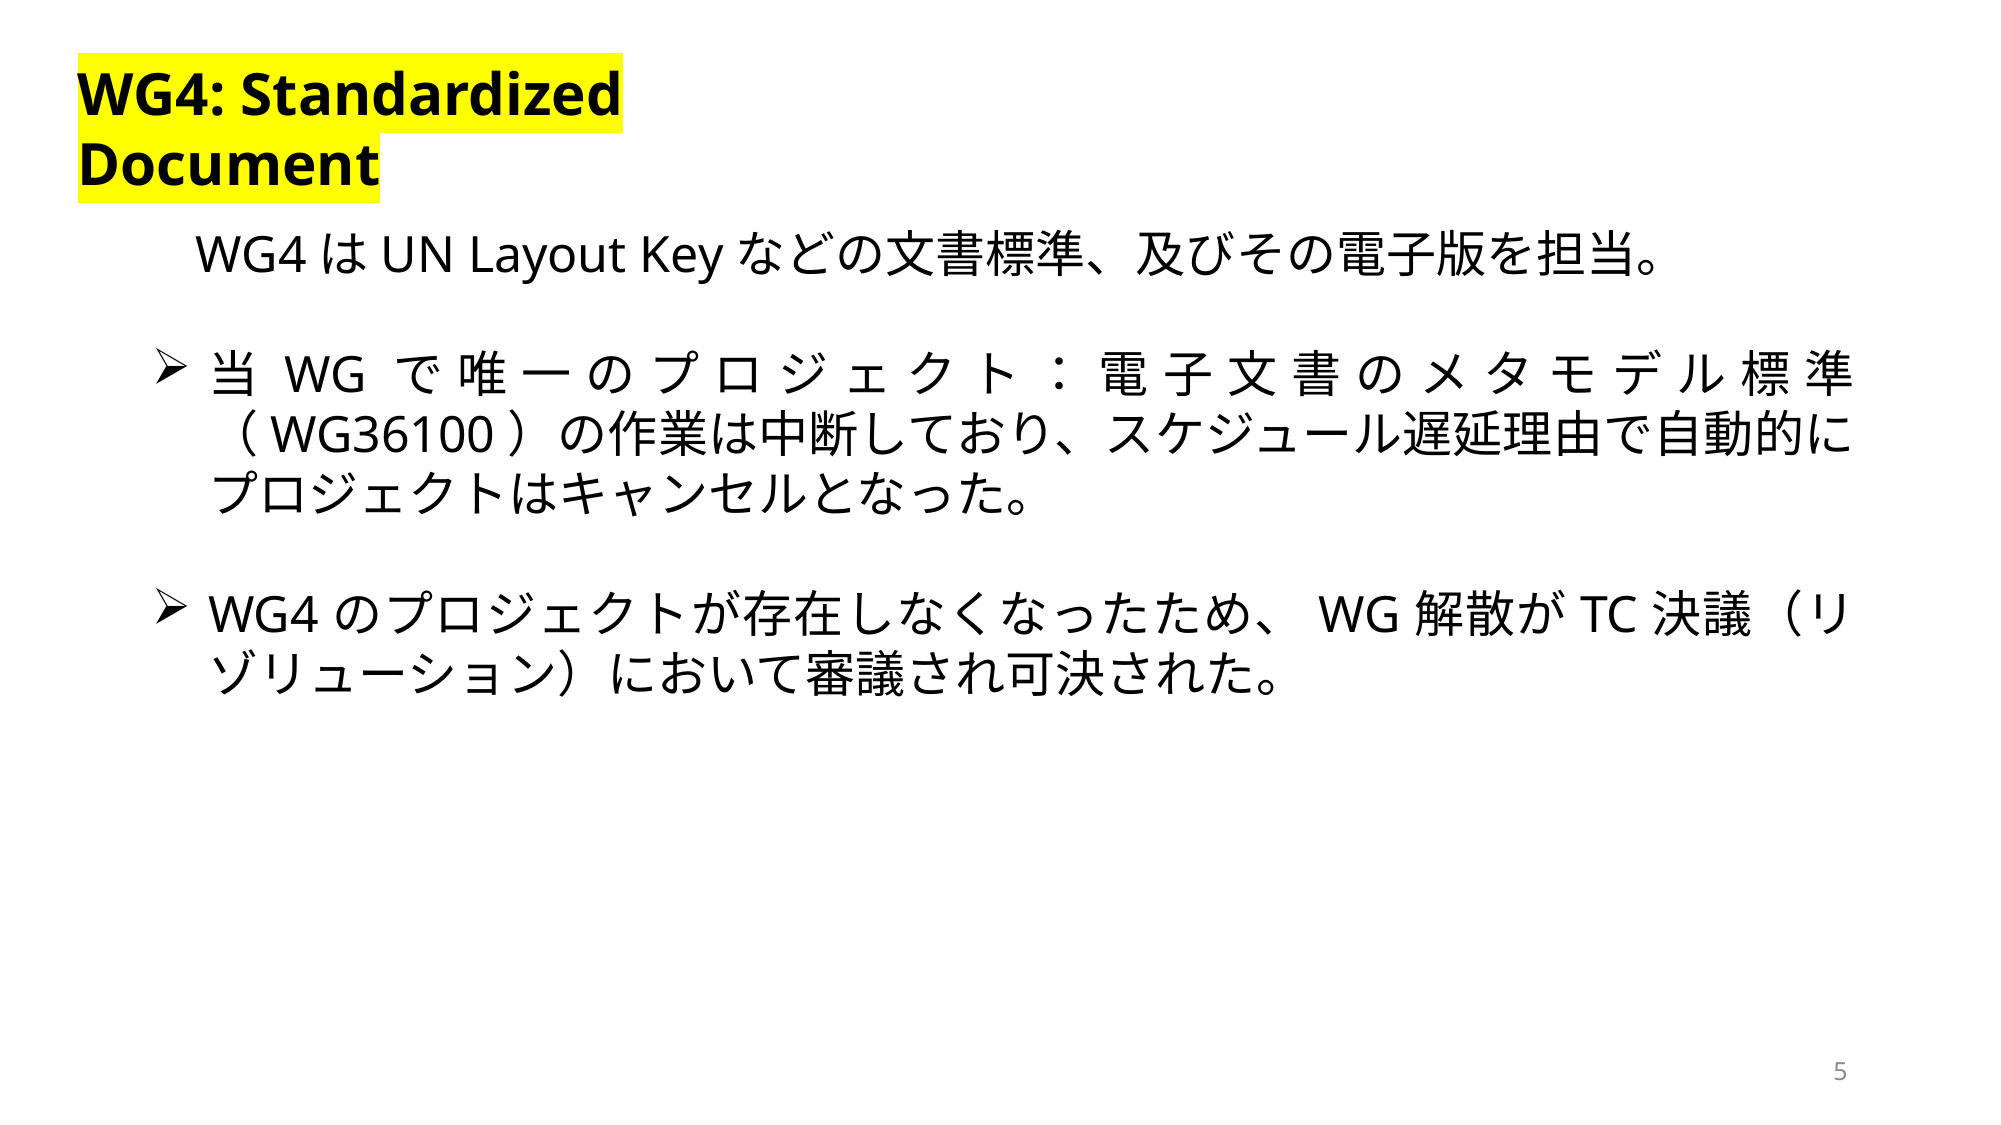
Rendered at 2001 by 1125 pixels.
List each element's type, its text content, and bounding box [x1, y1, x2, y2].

text_box WG4はUN Layout Keyなどの文書標準、及びその電子版を担当。 当WGで唯一のプロジェクト：電子文書のメタモデル標準（WG36100）の作業は中断しており、スケジュール遅延理由で自動的にプロジェクトはキャンセルとなった。 WG4のプロジェクトが存在しなくなったため、WG解散がTC決議（リゾリューション）において審議され可決された。 [137, 215, 1870, 771]
text_box WG4: Standardized Document [63, 49, 889, 205]
slide_number 5 [1412, 1042, 1863, 1103]
